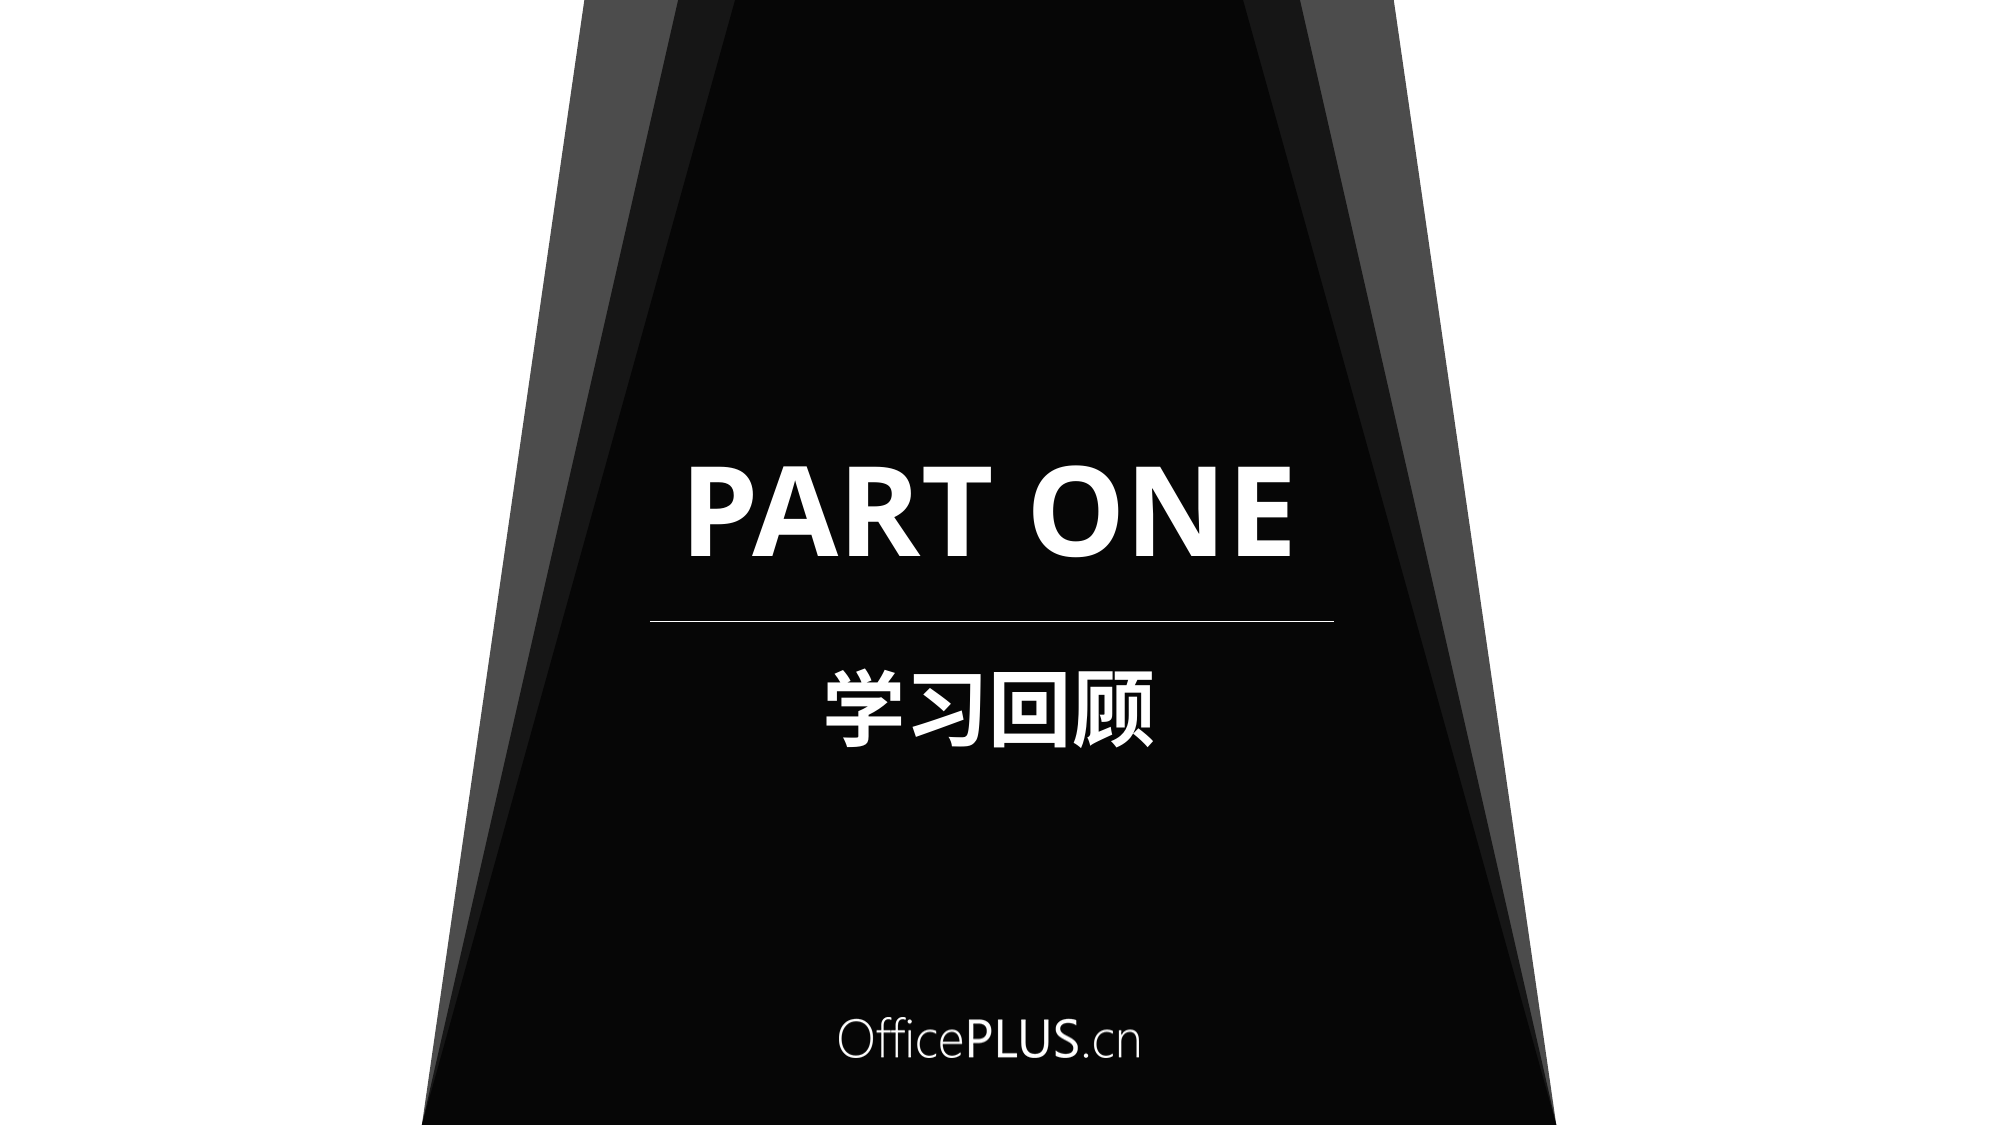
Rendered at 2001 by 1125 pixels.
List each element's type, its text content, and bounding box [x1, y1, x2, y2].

list PART ONE [450, 410, 1529, 622]
list 学习回顾 [450, 661, 1529, 798]
picture [838, 1017, 1139, 1058]
